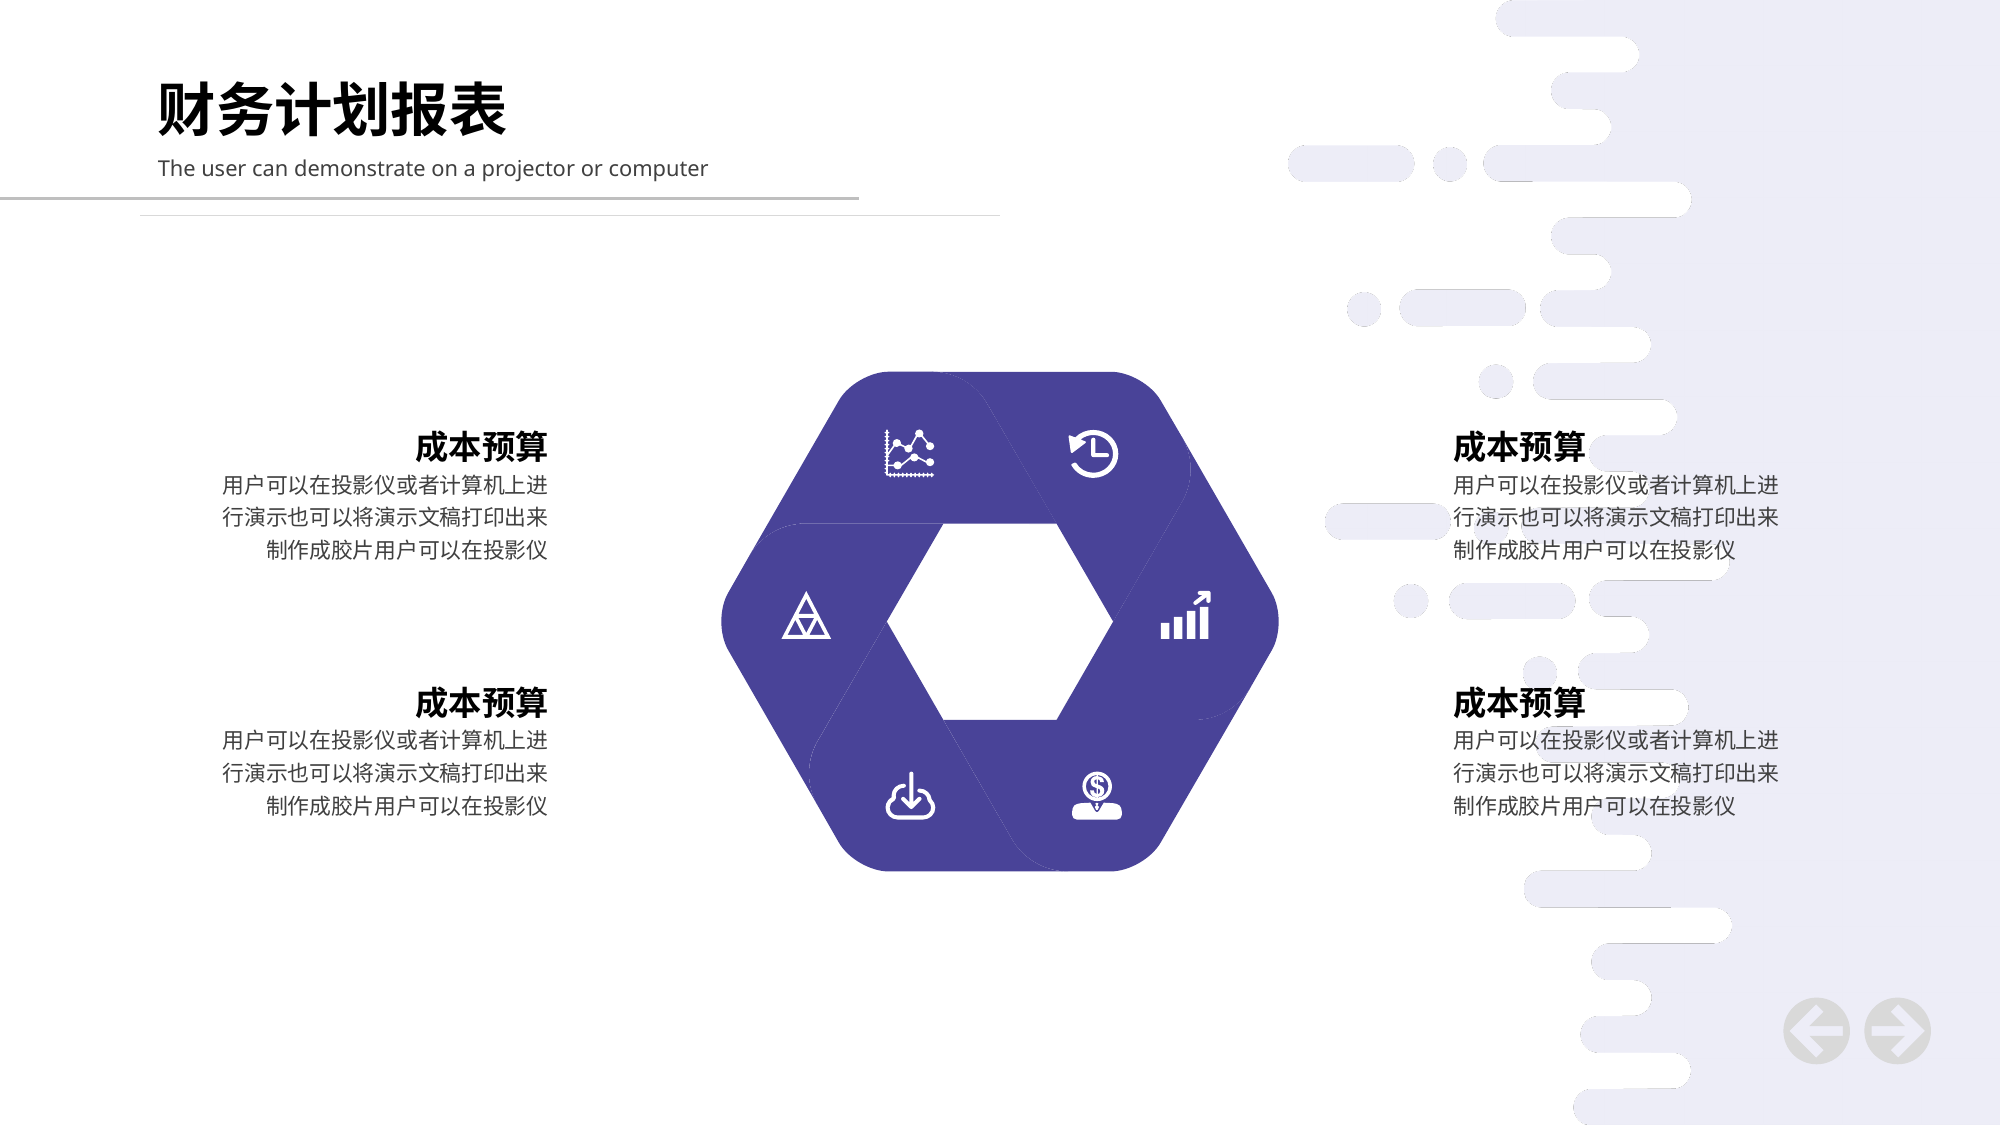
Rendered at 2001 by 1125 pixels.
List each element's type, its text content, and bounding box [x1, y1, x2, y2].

text_box 财务计划报表 [143, 65, 700, 143]
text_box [1438, 410, 1802, 572]
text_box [719, 371, 1281, 872]
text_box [1438, 666, 1802, 828]
text_box The user can demonstrate on a projector or computer [143, 143, 797, 188]
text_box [201, 666, 564, 828]
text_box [201, 410, 564, 572]
picture [1288, 0, 2000, 1125]
